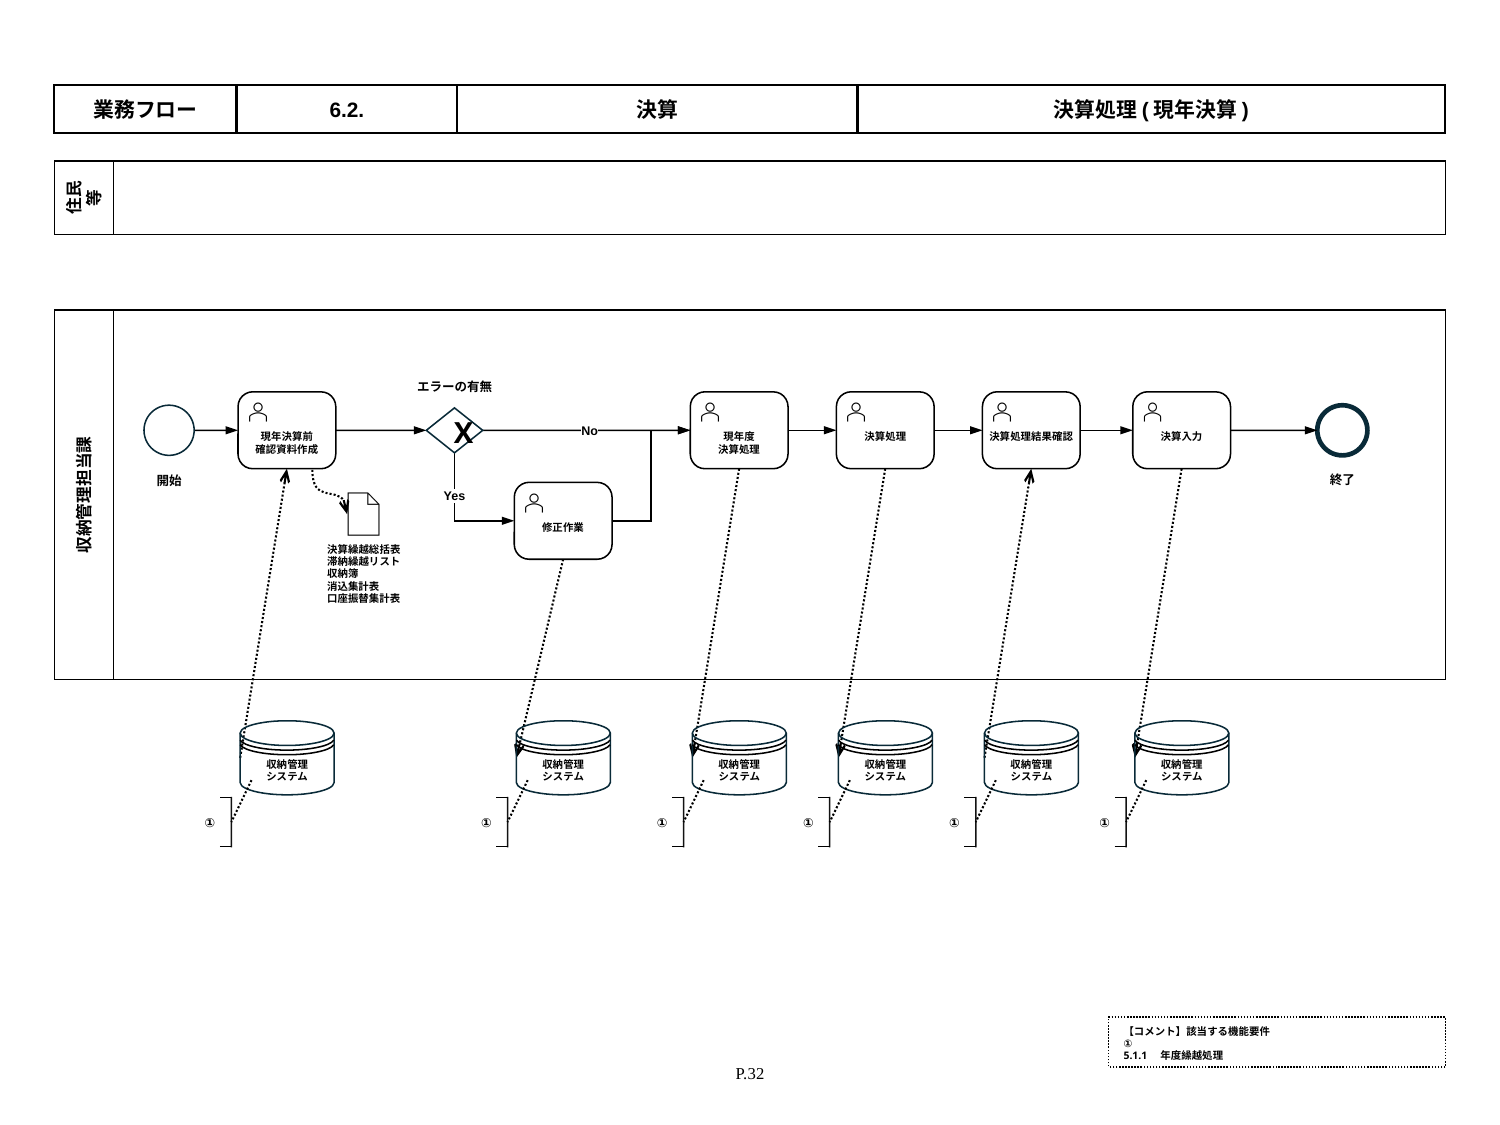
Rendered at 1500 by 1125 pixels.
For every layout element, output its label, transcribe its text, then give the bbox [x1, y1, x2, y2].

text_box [53, 160, 1447, 236]
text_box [311, 469, 415, 583]
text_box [579, 779, 705, 848]
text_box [403, 779, 529, 848]
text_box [515, 720, 611, 796]
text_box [53, 84, 1447, 134]
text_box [835, 391, 935, 470]
slide_number P.32 [581, 1042, 919, 1103]
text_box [449, 456, 519, 518]
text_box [725, 779, 851, 848]
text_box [1132, 391, 1232, 470]
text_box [237, 391, 337, 470]
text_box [983, 720, 1079, 796]
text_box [611, 429, 691, 522]
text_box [239, 720, 335, 796]
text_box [1022, 779, 1147, 848]
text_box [1133, 720, 1230, 796]
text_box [513, 481, 613, 560]
text_box 【コメント】該当する機能要件 ① 5.1.1 年度繰越処理 [1107, 1016, 1447, 1068]
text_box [691, 720, 787, 796]
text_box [871, 779, 997, 848]
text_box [53, 309, 1447, 681]
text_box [837, 720, 933, 796]
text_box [689, 391, 789, 470]
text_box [981, 391, 1081, 470]
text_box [127, 779, 252, 848]
